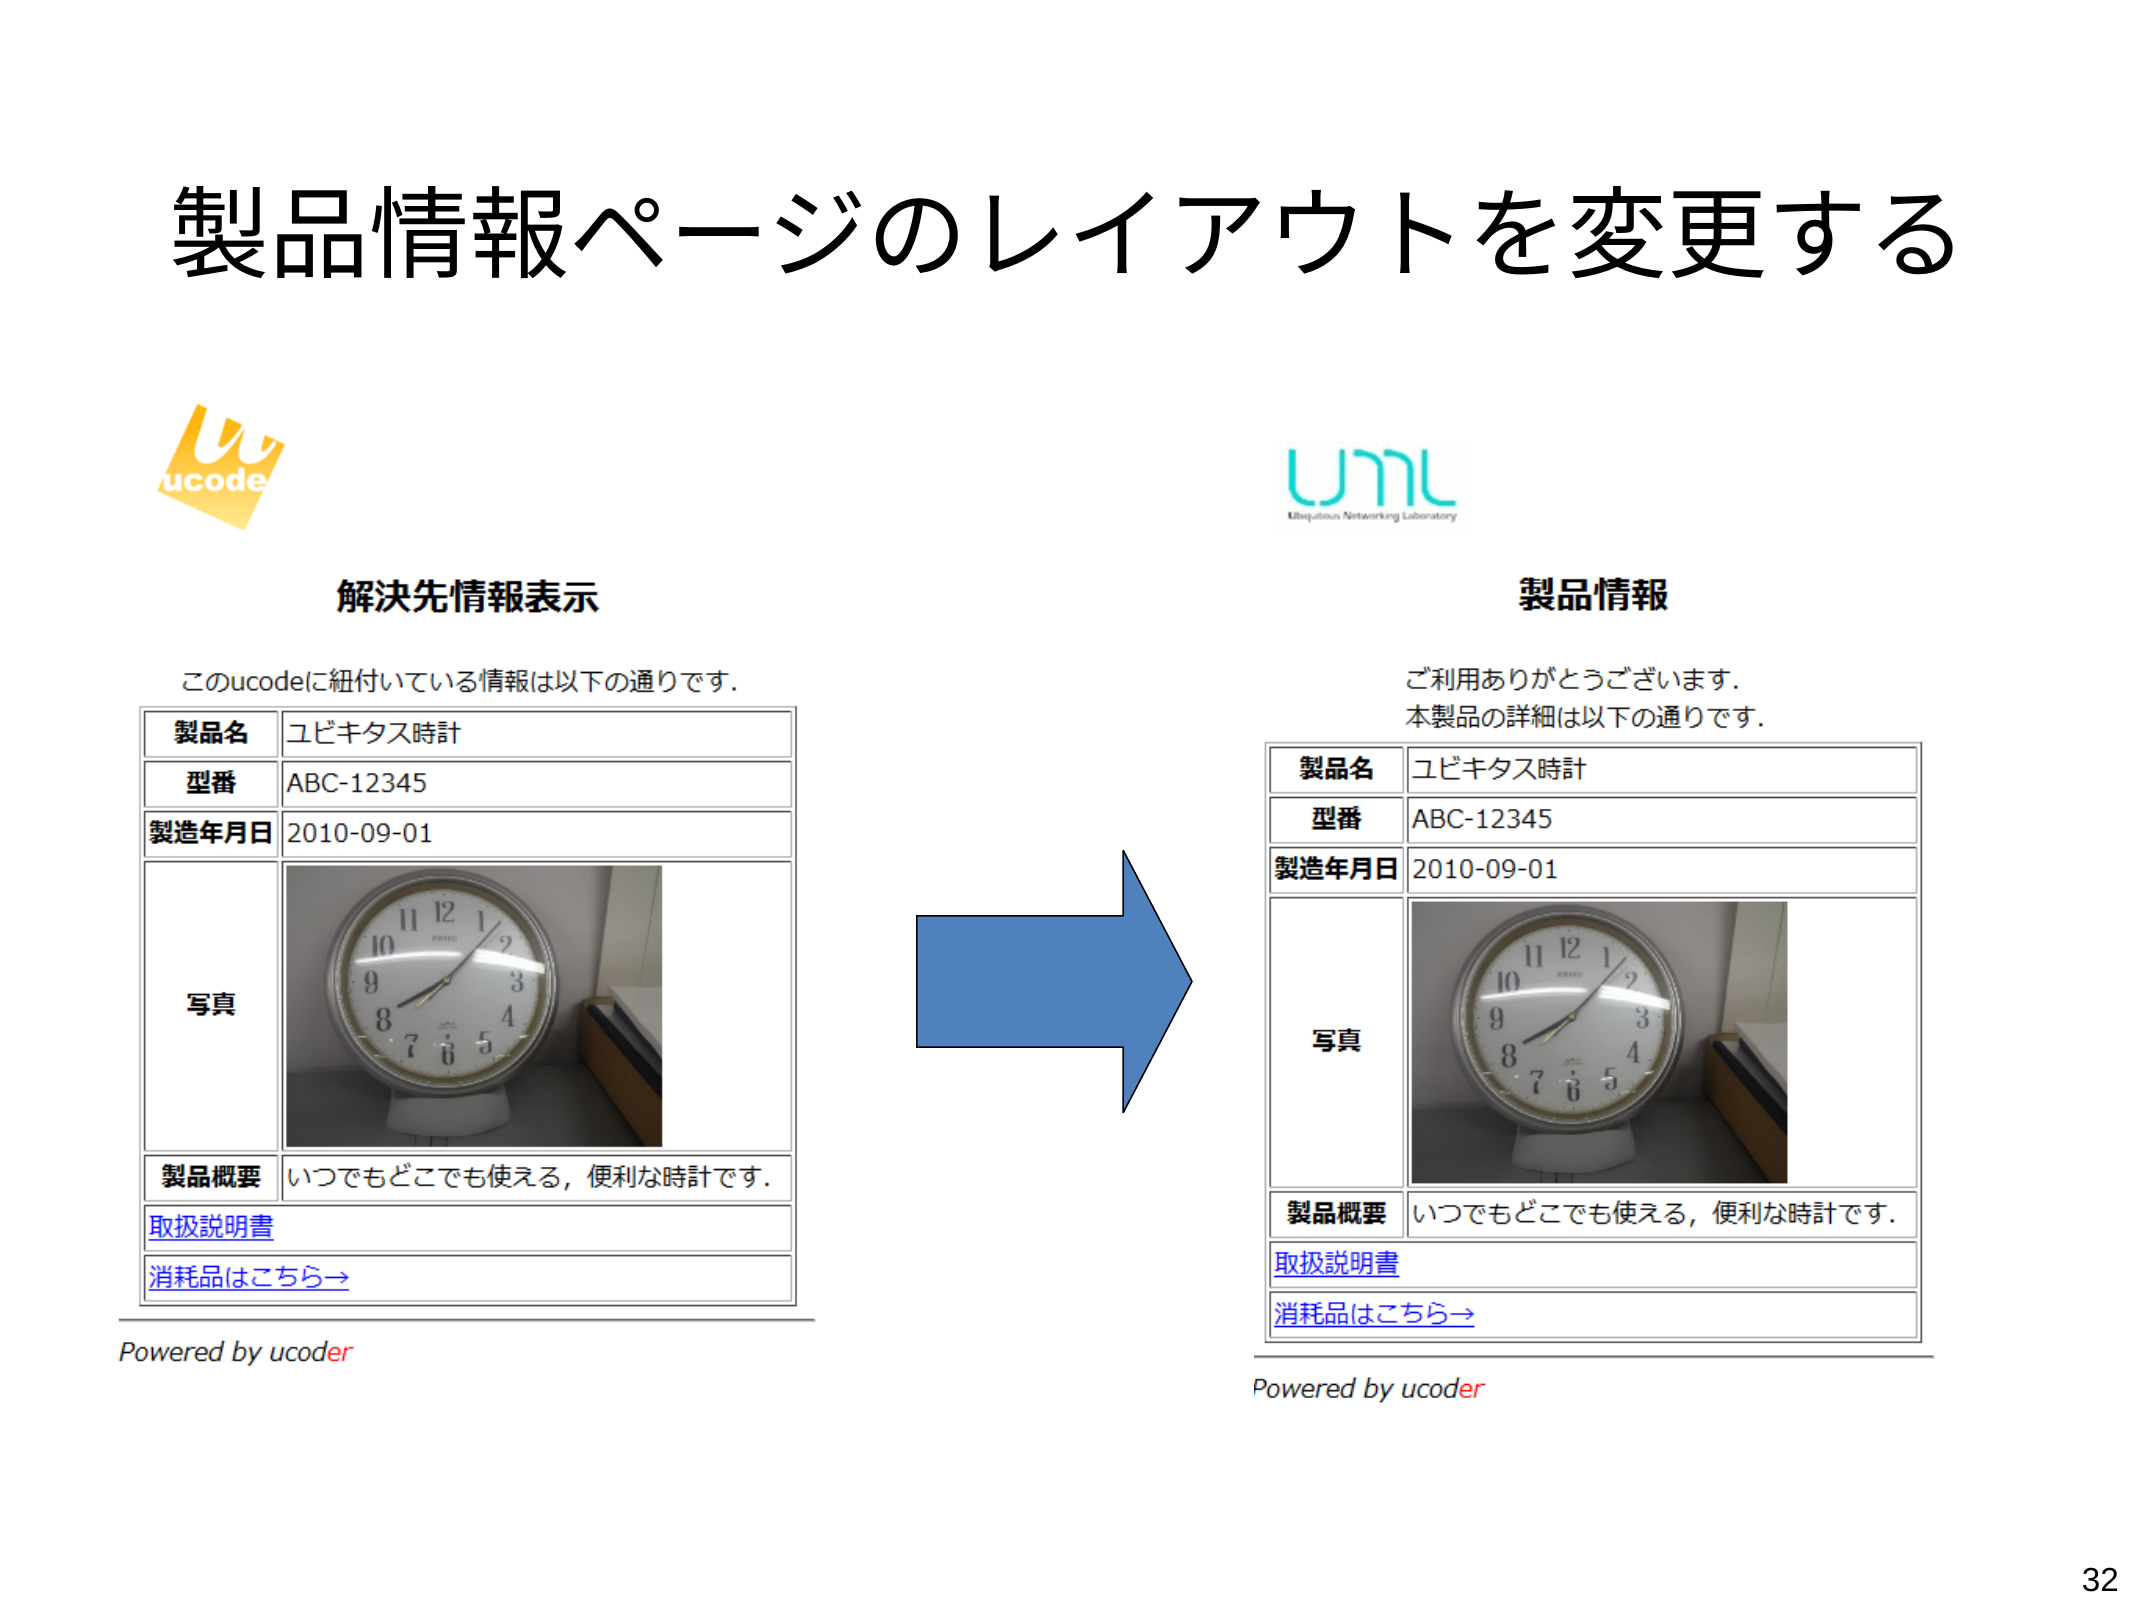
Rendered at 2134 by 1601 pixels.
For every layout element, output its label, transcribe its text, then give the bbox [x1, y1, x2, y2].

picture [116, 399, 819, 1377]
text_box [916, 850, 1192, 1113]
picture [1254, 437, 1938, 1409]
slide_number 32 [1635, 1549, 2134, 1601]
title 製品情報ページのレイアウトを変更する [62, 107, 2075, 355]
